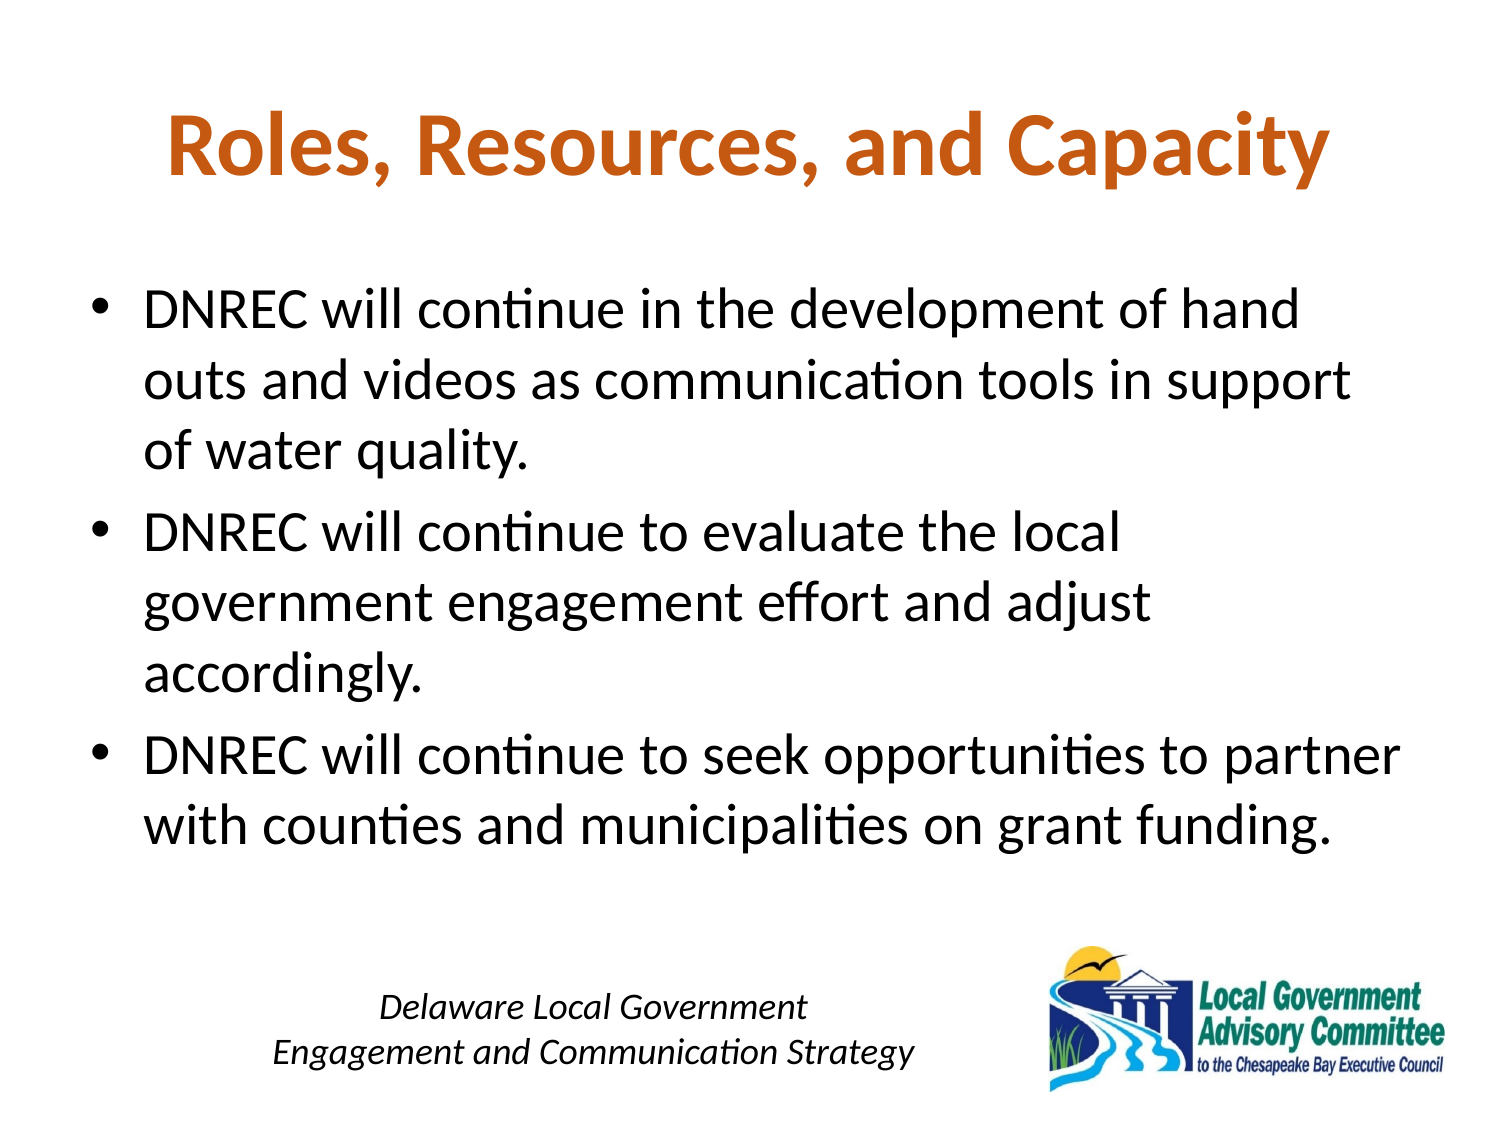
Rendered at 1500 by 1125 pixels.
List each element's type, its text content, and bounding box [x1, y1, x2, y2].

picture [1048, 946, 1445, 1092]
list DNREC will continue in the development of hand outs and videos as communication tools in support of water quality. DNREC will continue to evaluate the local government engagement effort and adjust accordingly. DNREC will continue to seek opportunities to partner with counties and municipalities on grant funding. [75, 262, 1425, 917]
text_box Delaware Local Government Engagement and Communication Strategy [176, 974, 1020, 1080]
title Roles, Resources, and Capacity [75, 45, 1425, 233]
